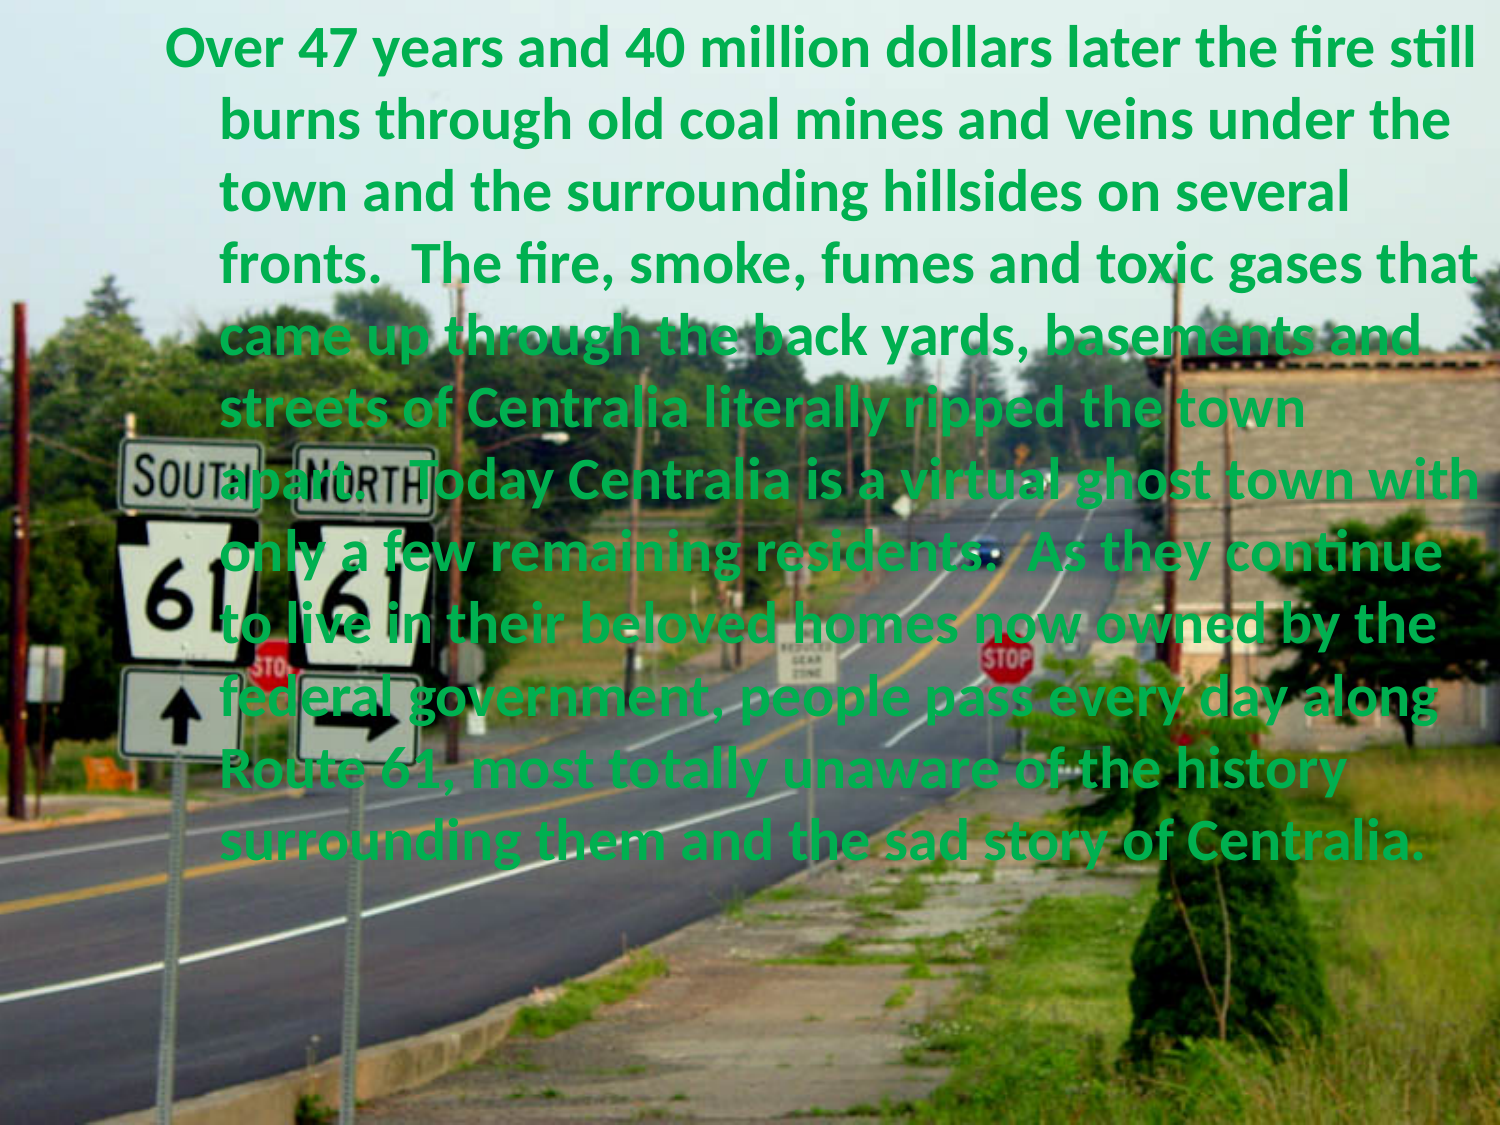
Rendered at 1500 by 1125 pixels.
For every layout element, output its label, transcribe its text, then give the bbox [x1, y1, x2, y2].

list Over 47 years and 40 million dollars later the fire still burns through old coal mines and veins under the town and the surrounding hillsides on several fronts. The fire, smoke, fumes and toxic gases that came up through the back yards, basements and streets of Centralia literally ripped the town apart. Today Centralia is a virtual ghost town with only a few remaining residents. As they continue to live in their beloved homes now owned by the federal government, people pass every day along Route 61, most totally unaware of the history surrounding them and the sad story of Centralia. [150, 0, 1500, 943]
picture [0, 0, 1500, 1125]
